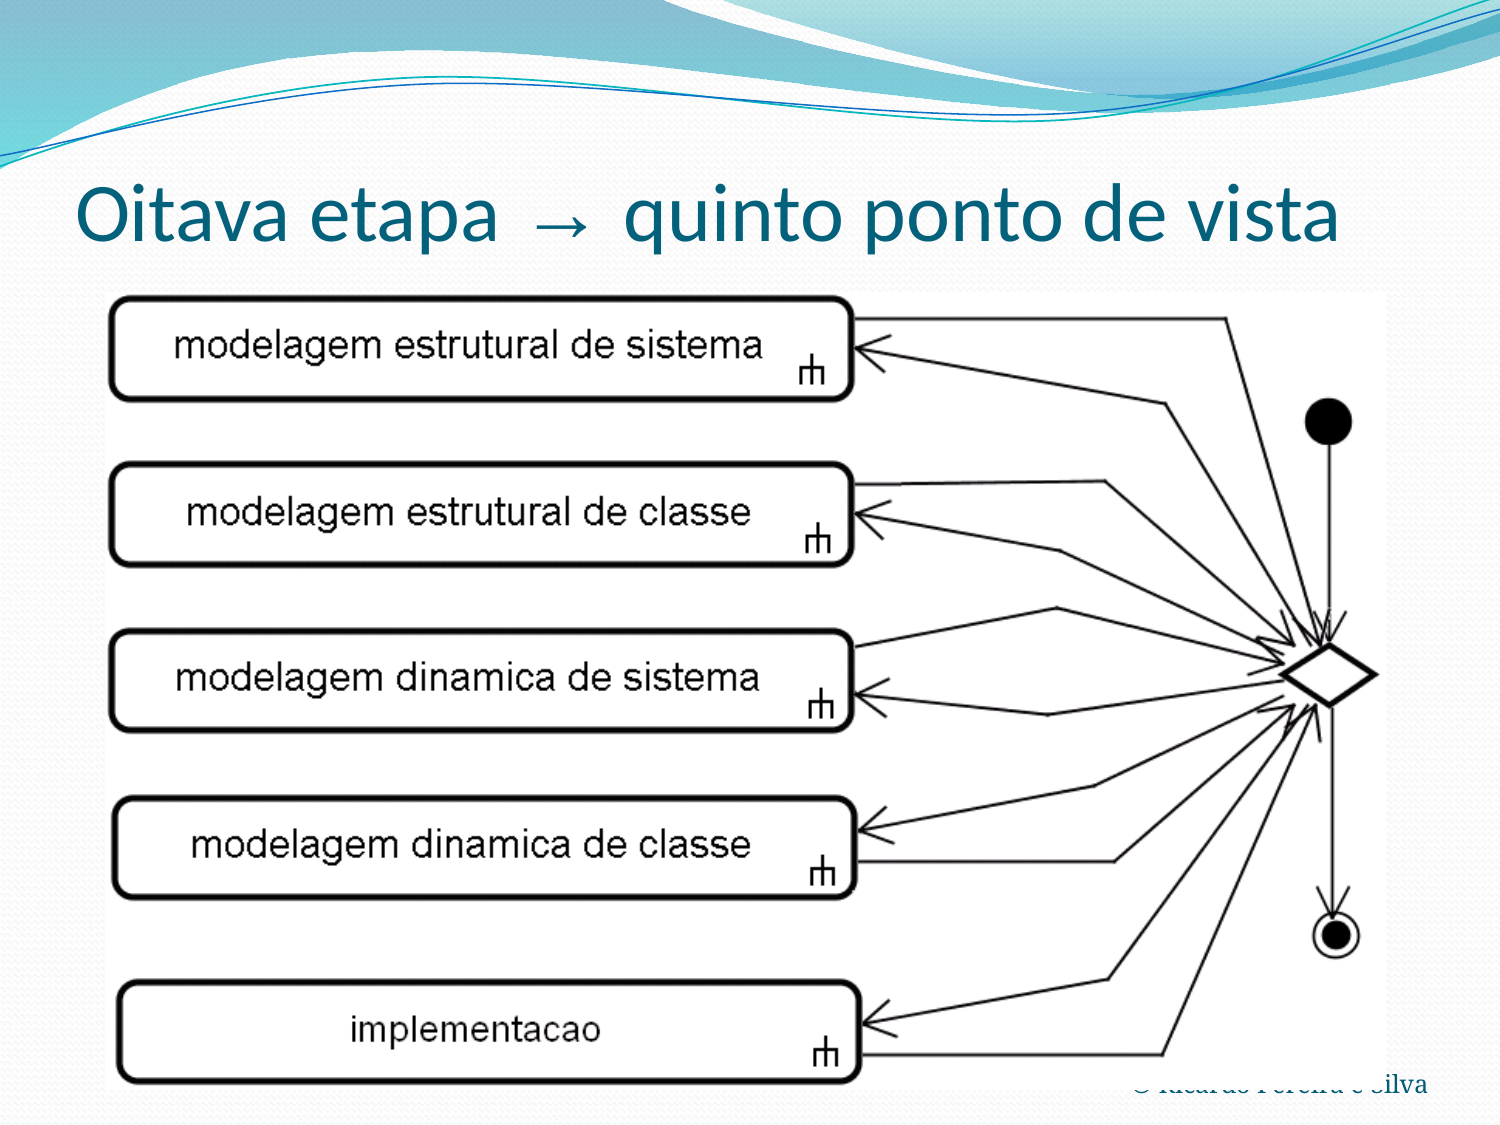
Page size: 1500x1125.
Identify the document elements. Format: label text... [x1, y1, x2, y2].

footer © Ricardo Pereira e Silva [1381, 1042, 1429, 1103]
picture [105, 292, 1386, 1091]
title Oitava etapa → quinto ponto de vista [75, 115, 1425, 258]
